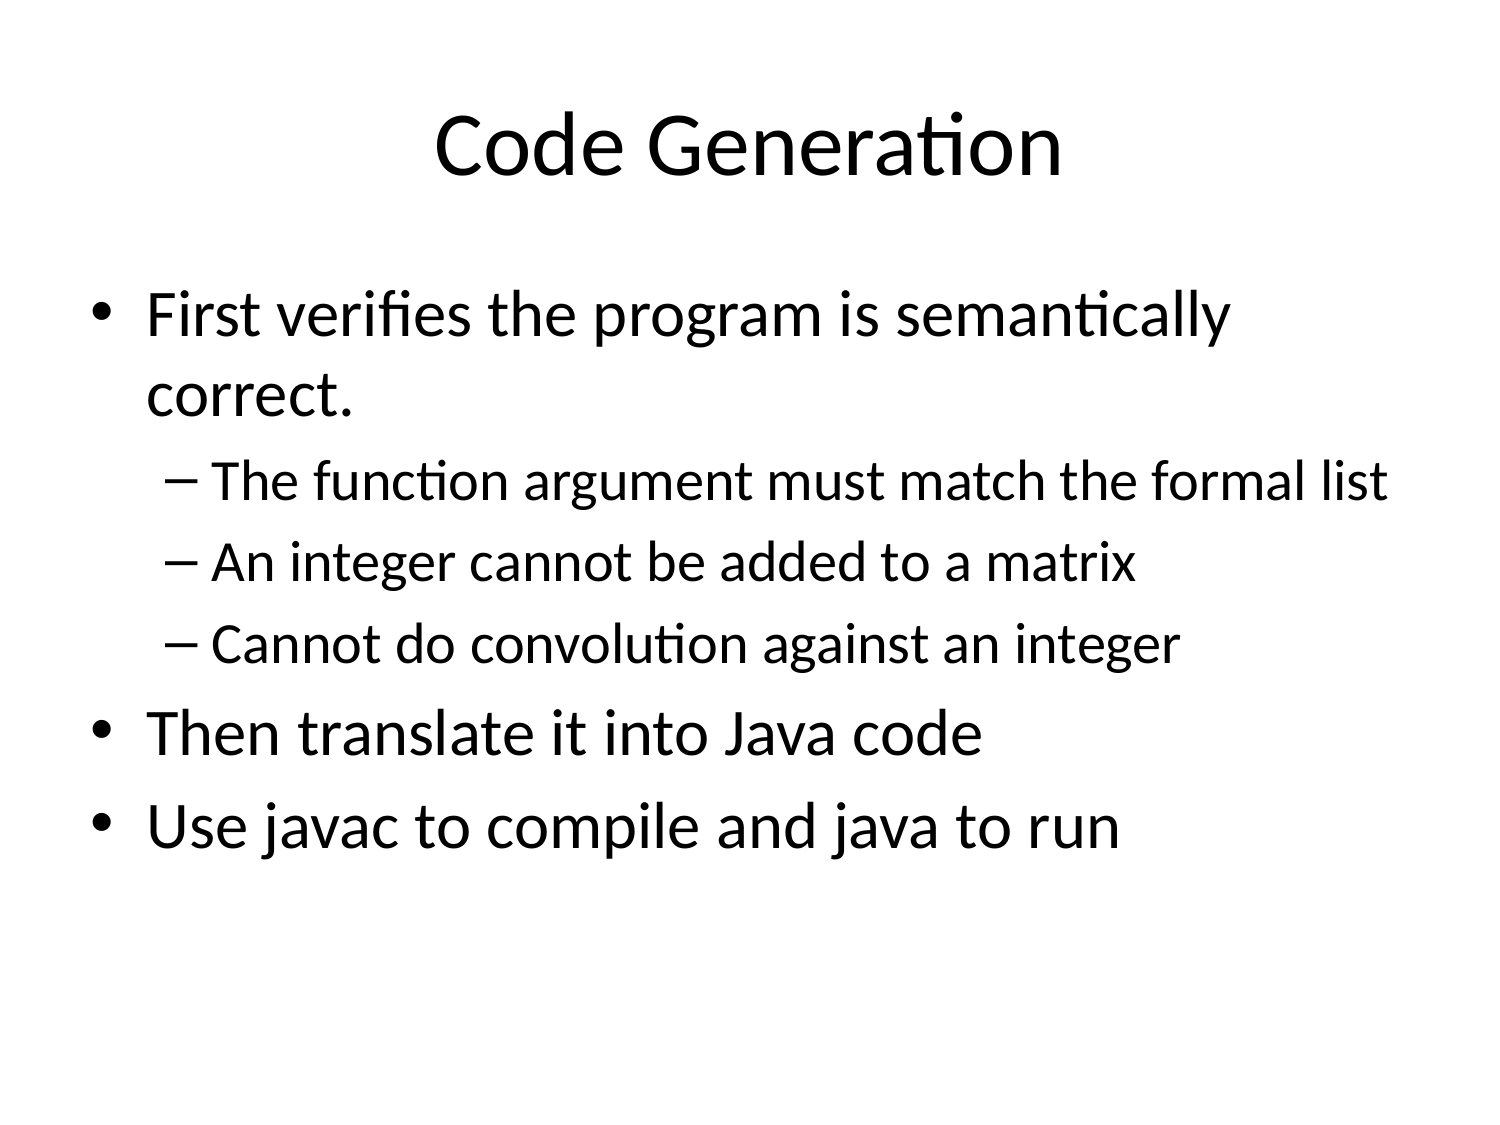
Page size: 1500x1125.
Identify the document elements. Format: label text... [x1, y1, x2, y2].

list First verifies the program is semantically correct. The function argument must match the formal list An integer cannot be added to a matrix Cannot do convolution against an integer Then translate it into Java code Use javac to compile and java to run [75, 262, 1425, 1005]
title Code Generation [75, 45, 1425, 233]
